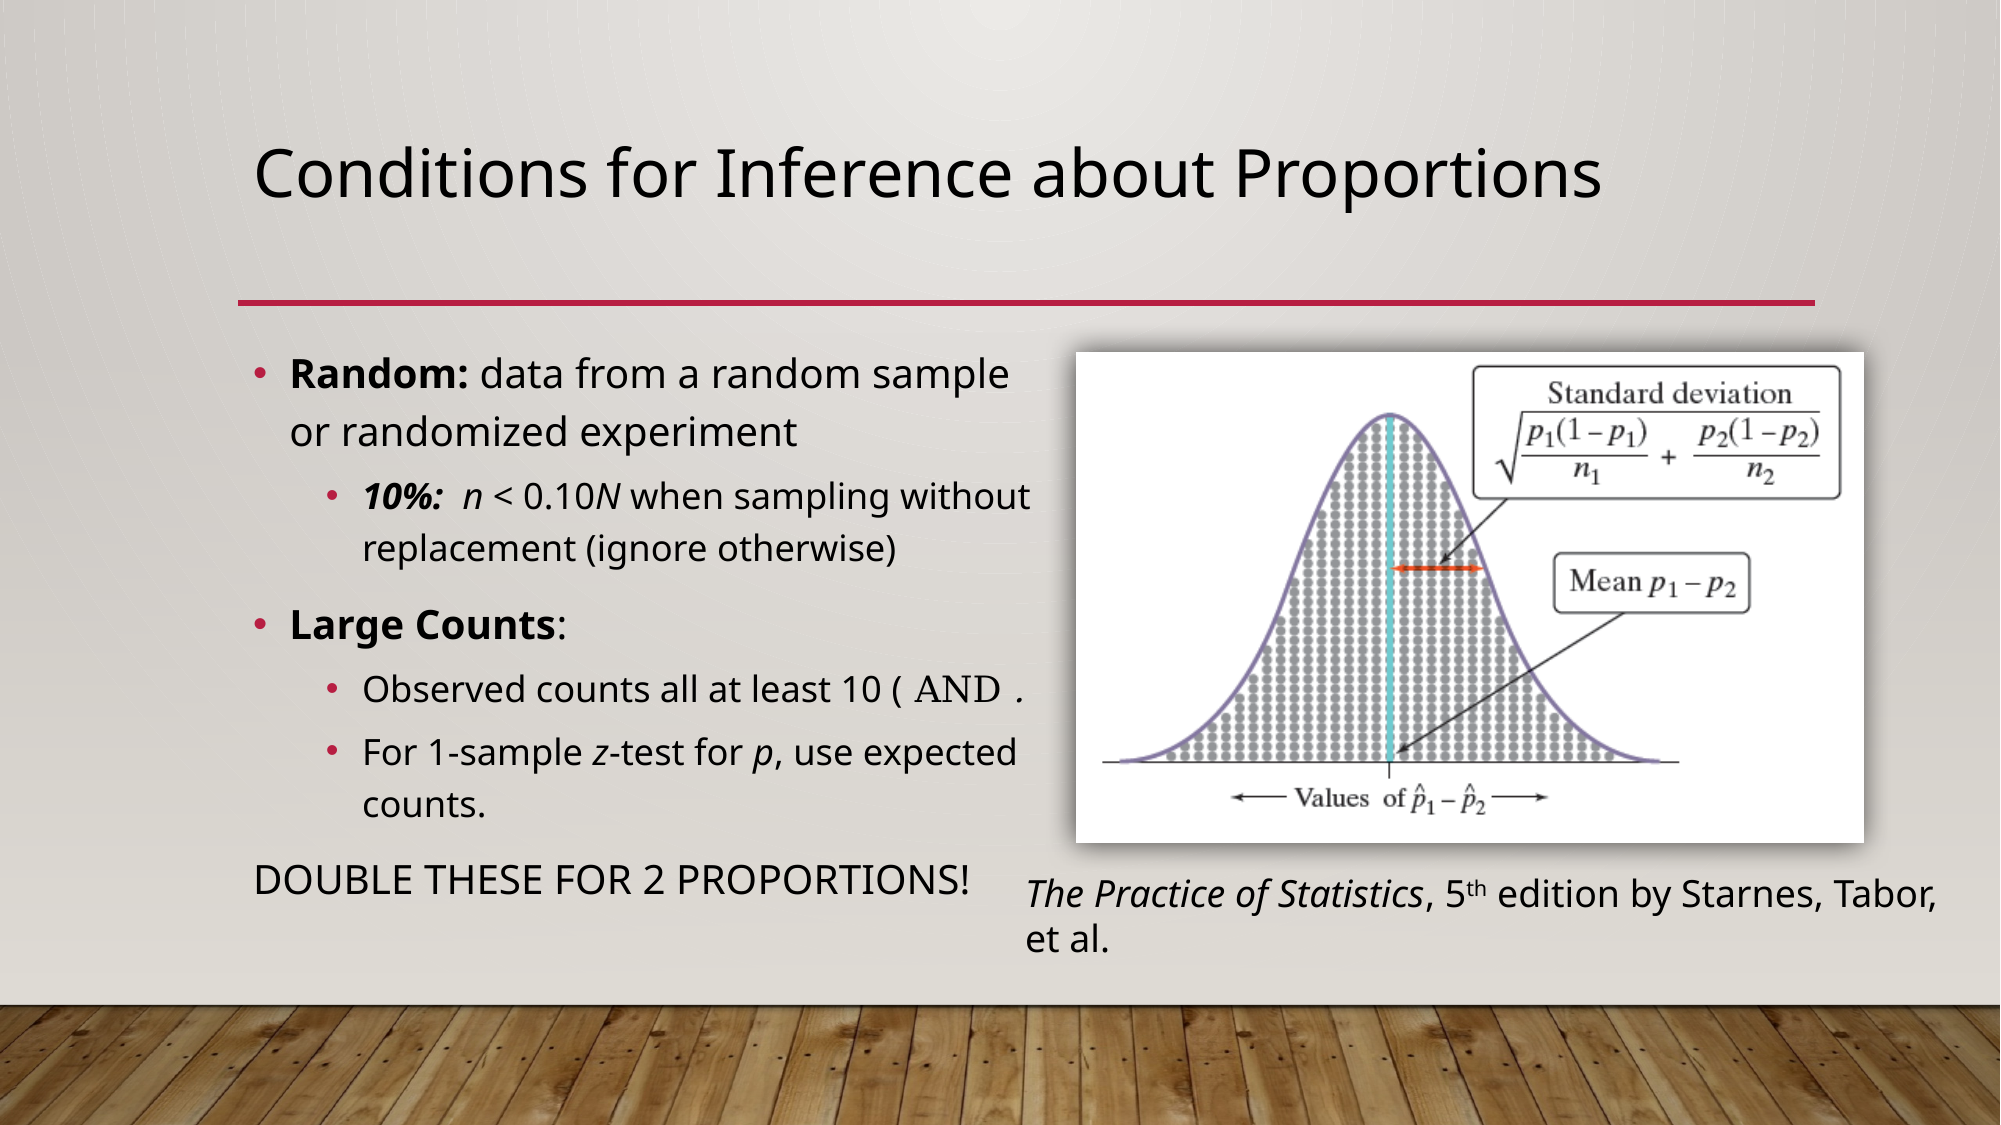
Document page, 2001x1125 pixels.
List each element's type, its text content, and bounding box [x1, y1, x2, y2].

text_box The Practice of Statistics, 5th edition by Starnes, Tabor, et al. [1010, 862, 1963, 968]
picture [0, 1005, 2000, 1125]
title Conditions for Inference about Proportions [238, 131, 1814, 305]
picture [1075, 352, 1864, 844]
